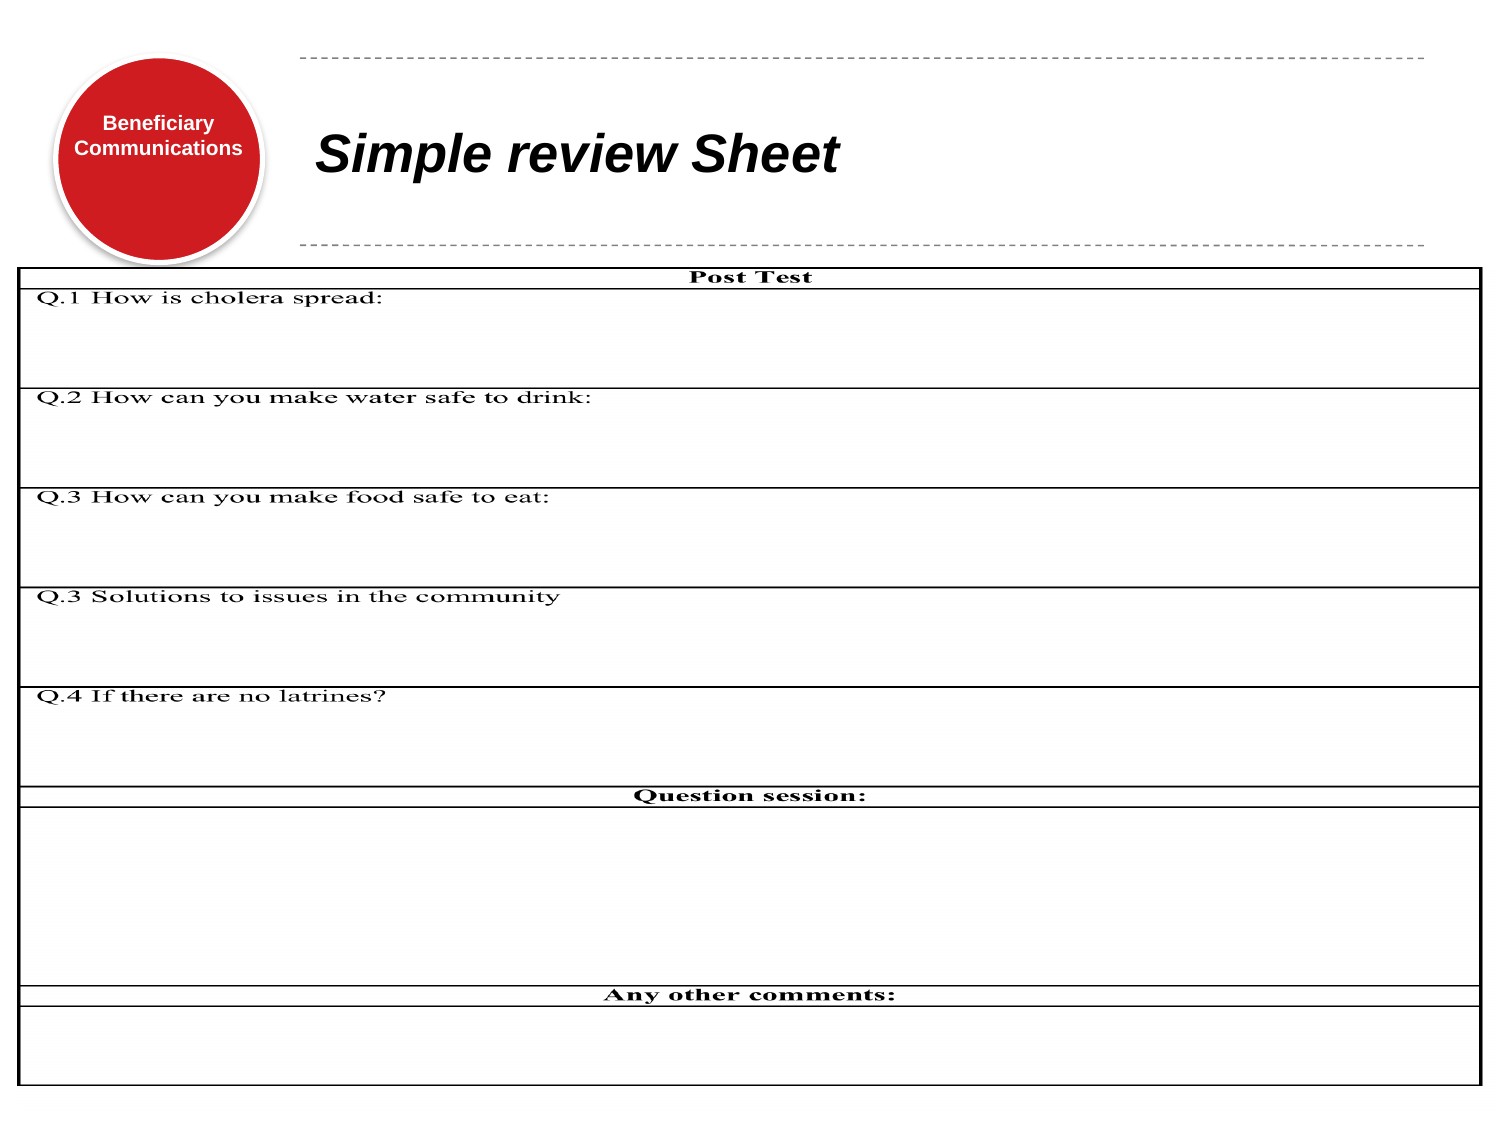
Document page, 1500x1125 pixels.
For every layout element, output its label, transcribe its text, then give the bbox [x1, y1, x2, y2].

title Simple review Sheet [299, 57, 1426, 246]
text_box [17, 266, 1498, 1110]
